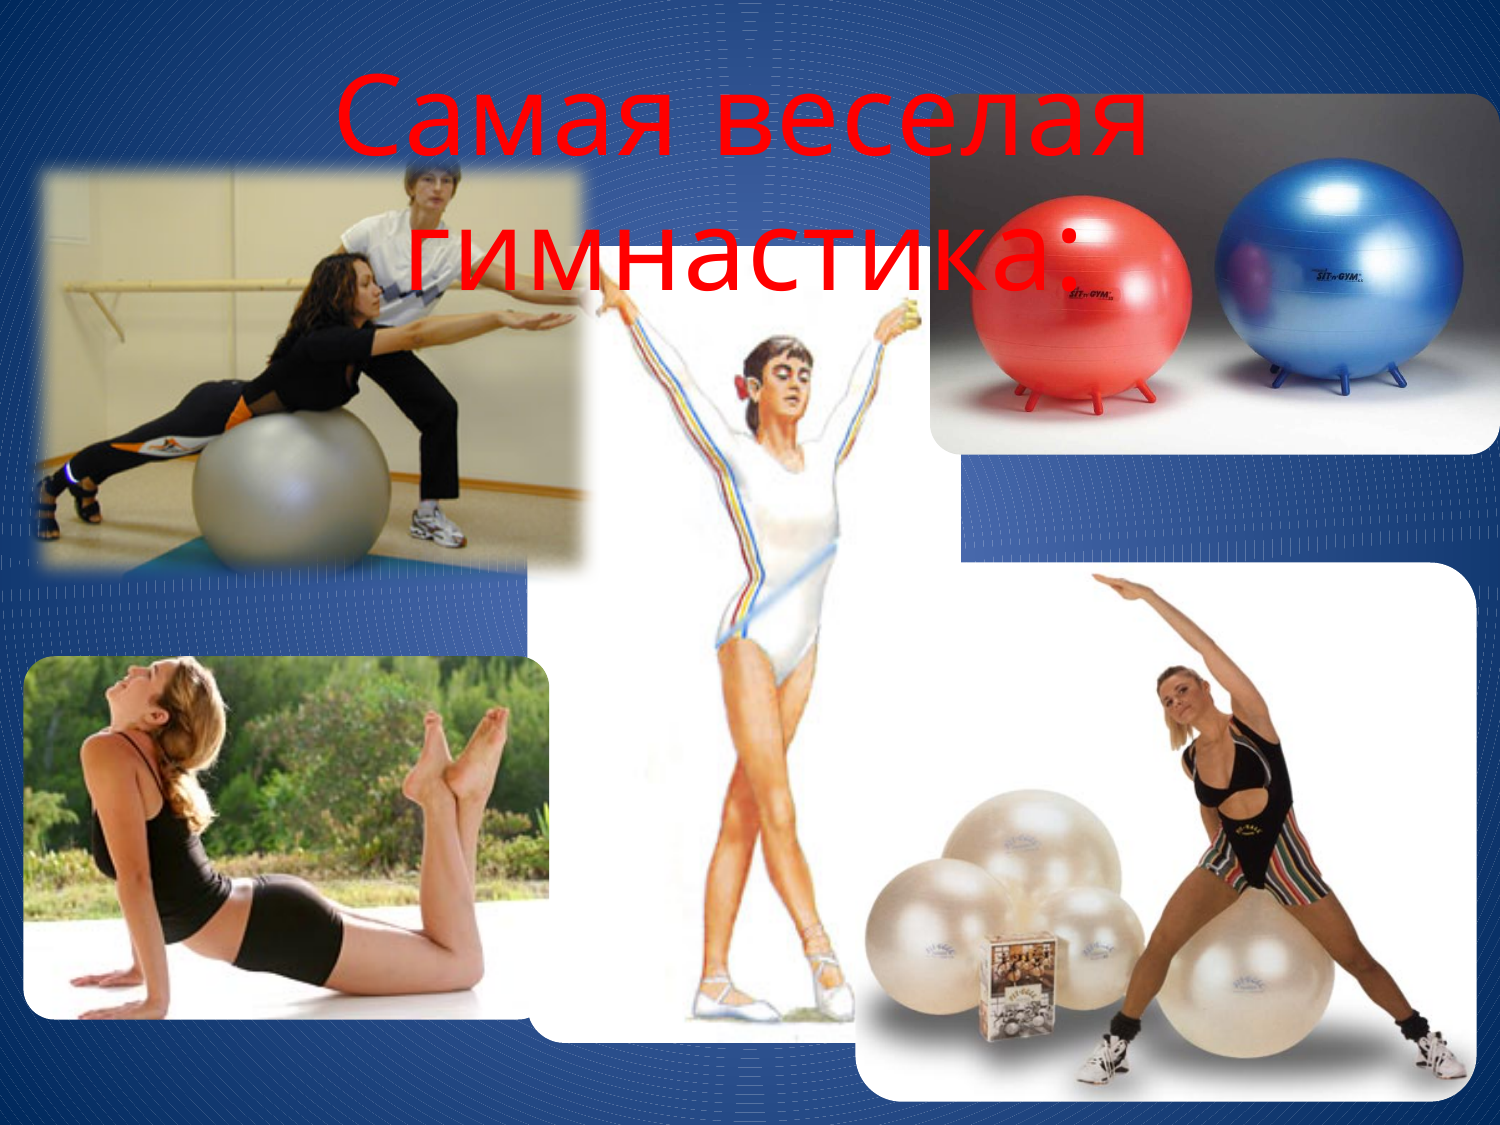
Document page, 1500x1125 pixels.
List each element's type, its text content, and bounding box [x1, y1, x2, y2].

text_box Самая веселая гимнастика: [23, 35, 1465, 244]
picture [23, 93, 1500, 1102]
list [23, 152, 601, 587]
